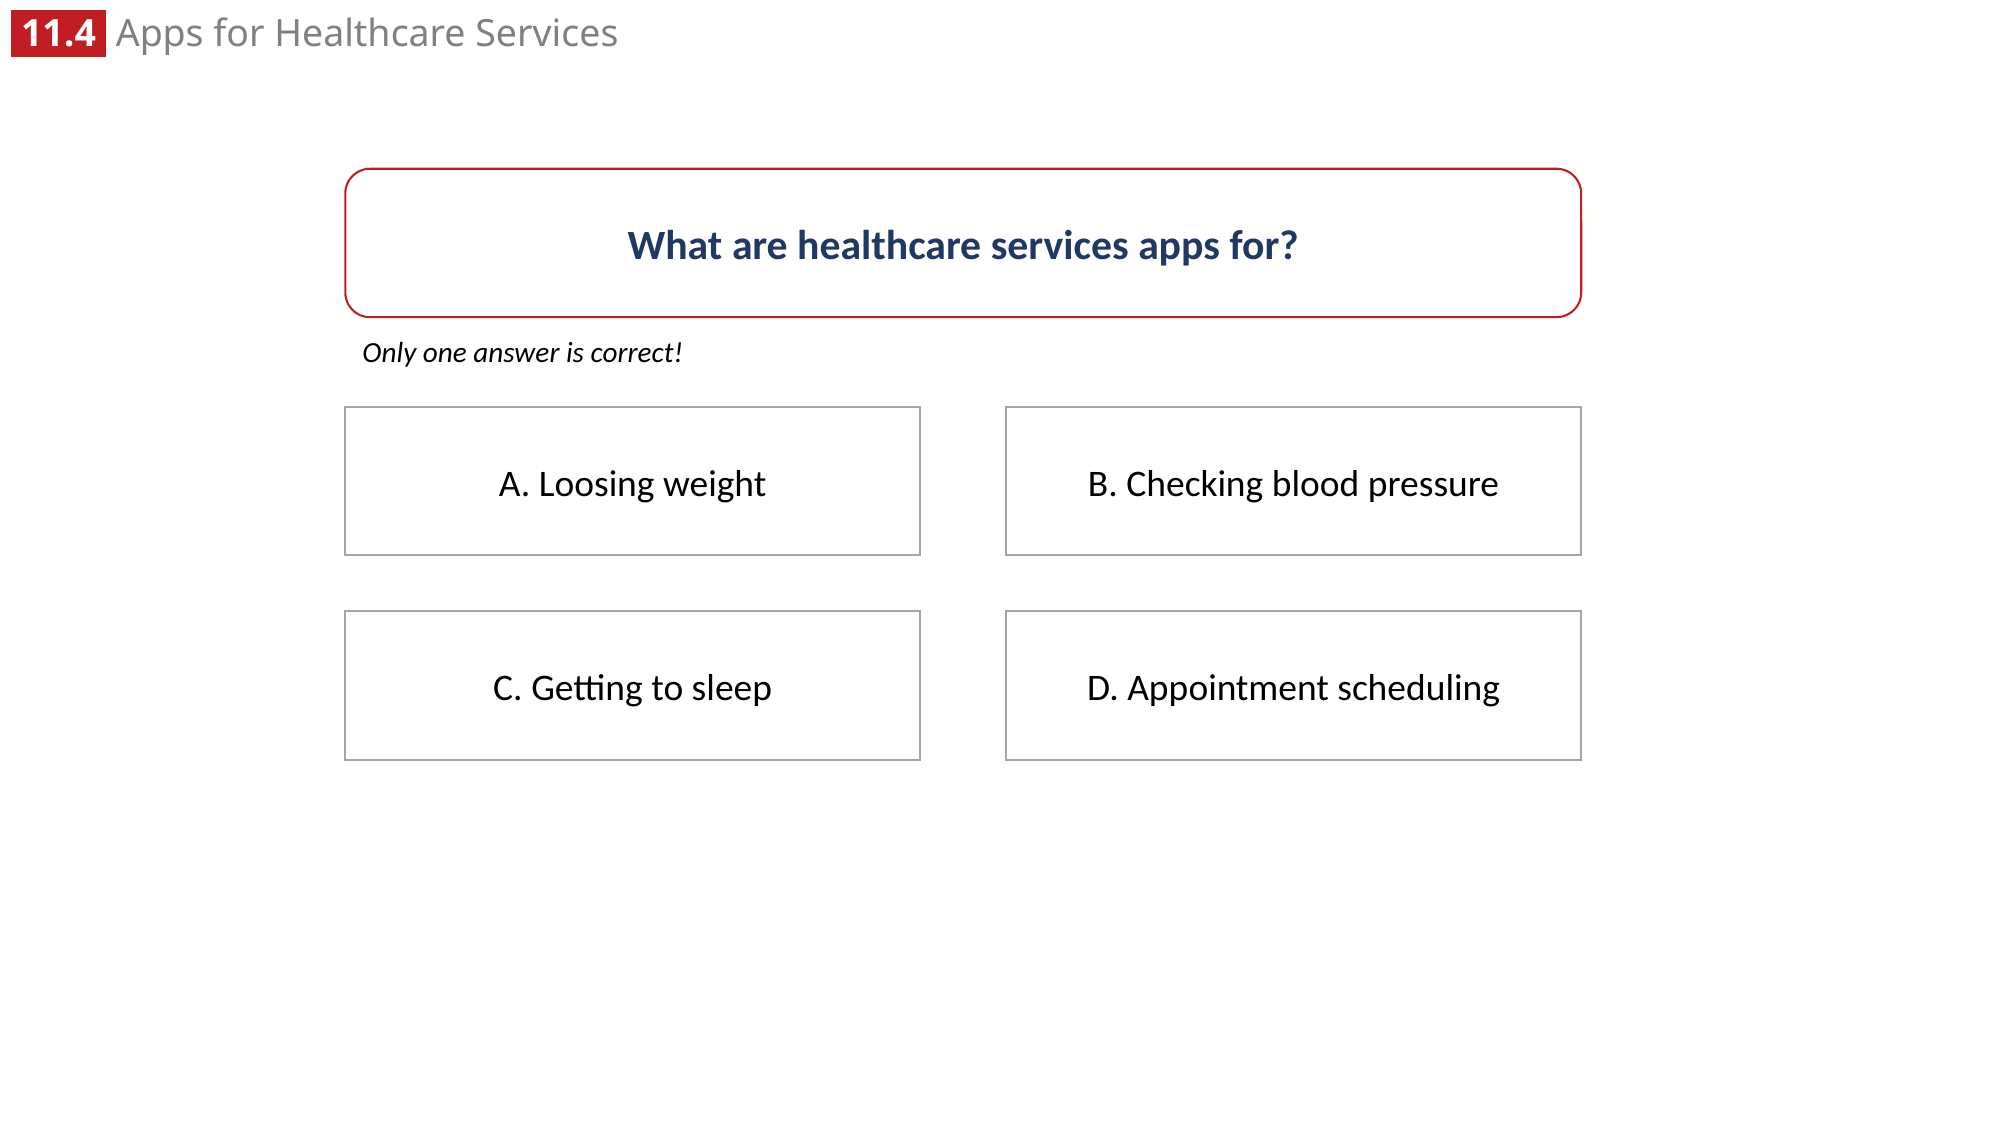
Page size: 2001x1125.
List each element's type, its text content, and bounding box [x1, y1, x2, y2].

text_box Only one answer is correct! [347, 325, 699, 376]
text_box What are healthcare services apps for? [344, 167, 1583, 319]
text_box A. Loosing weight [344, 406, 921, 556]
text_box D. Appointment scheduling [1005, 610, 1582, 761]
text_box B. Checking blood pressure [1005, 406, 1582, 556]
text_box C. Getting to sleep [344, 610, 921, 761]
